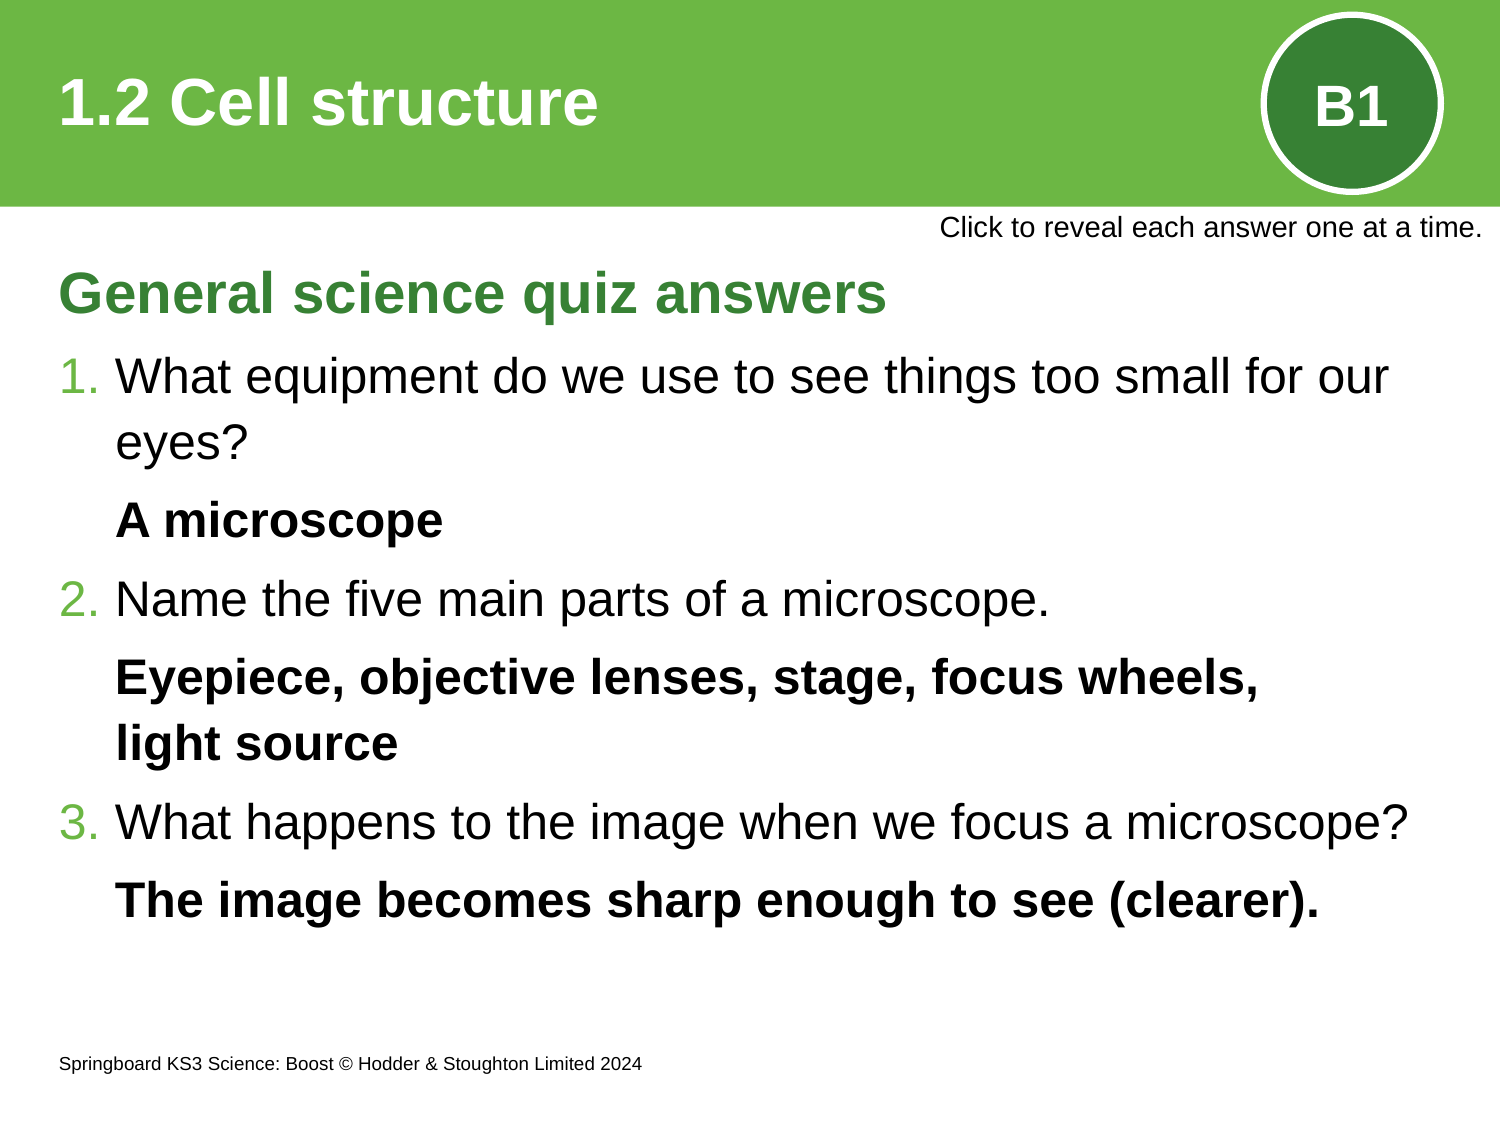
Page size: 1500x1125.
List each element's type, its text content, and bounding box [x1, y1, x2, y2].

list General science quiz answers 1. What equipment do we use to see things too small for our eyes? A microscope 2. Name the five main parts of a microscope. Eyepiece, objective lenses, stage, focus wheels, light source 3. What happens to the image when we focus a microscope? The image becomes sharp enough to see (clearer). [59, 248, 1441, 987]
footer Springboard KS3 Science: Boost © Hodder & Stoughton Limited 2024 [59, 1033, 680, 1094]
title 1.2 Cell structure [59, 0, 1240, 207]
text_box Click to reveal each answer one at a time. [935, 208, 1489, 244]
text_box B1 [1262, 13, 1442, 193]
